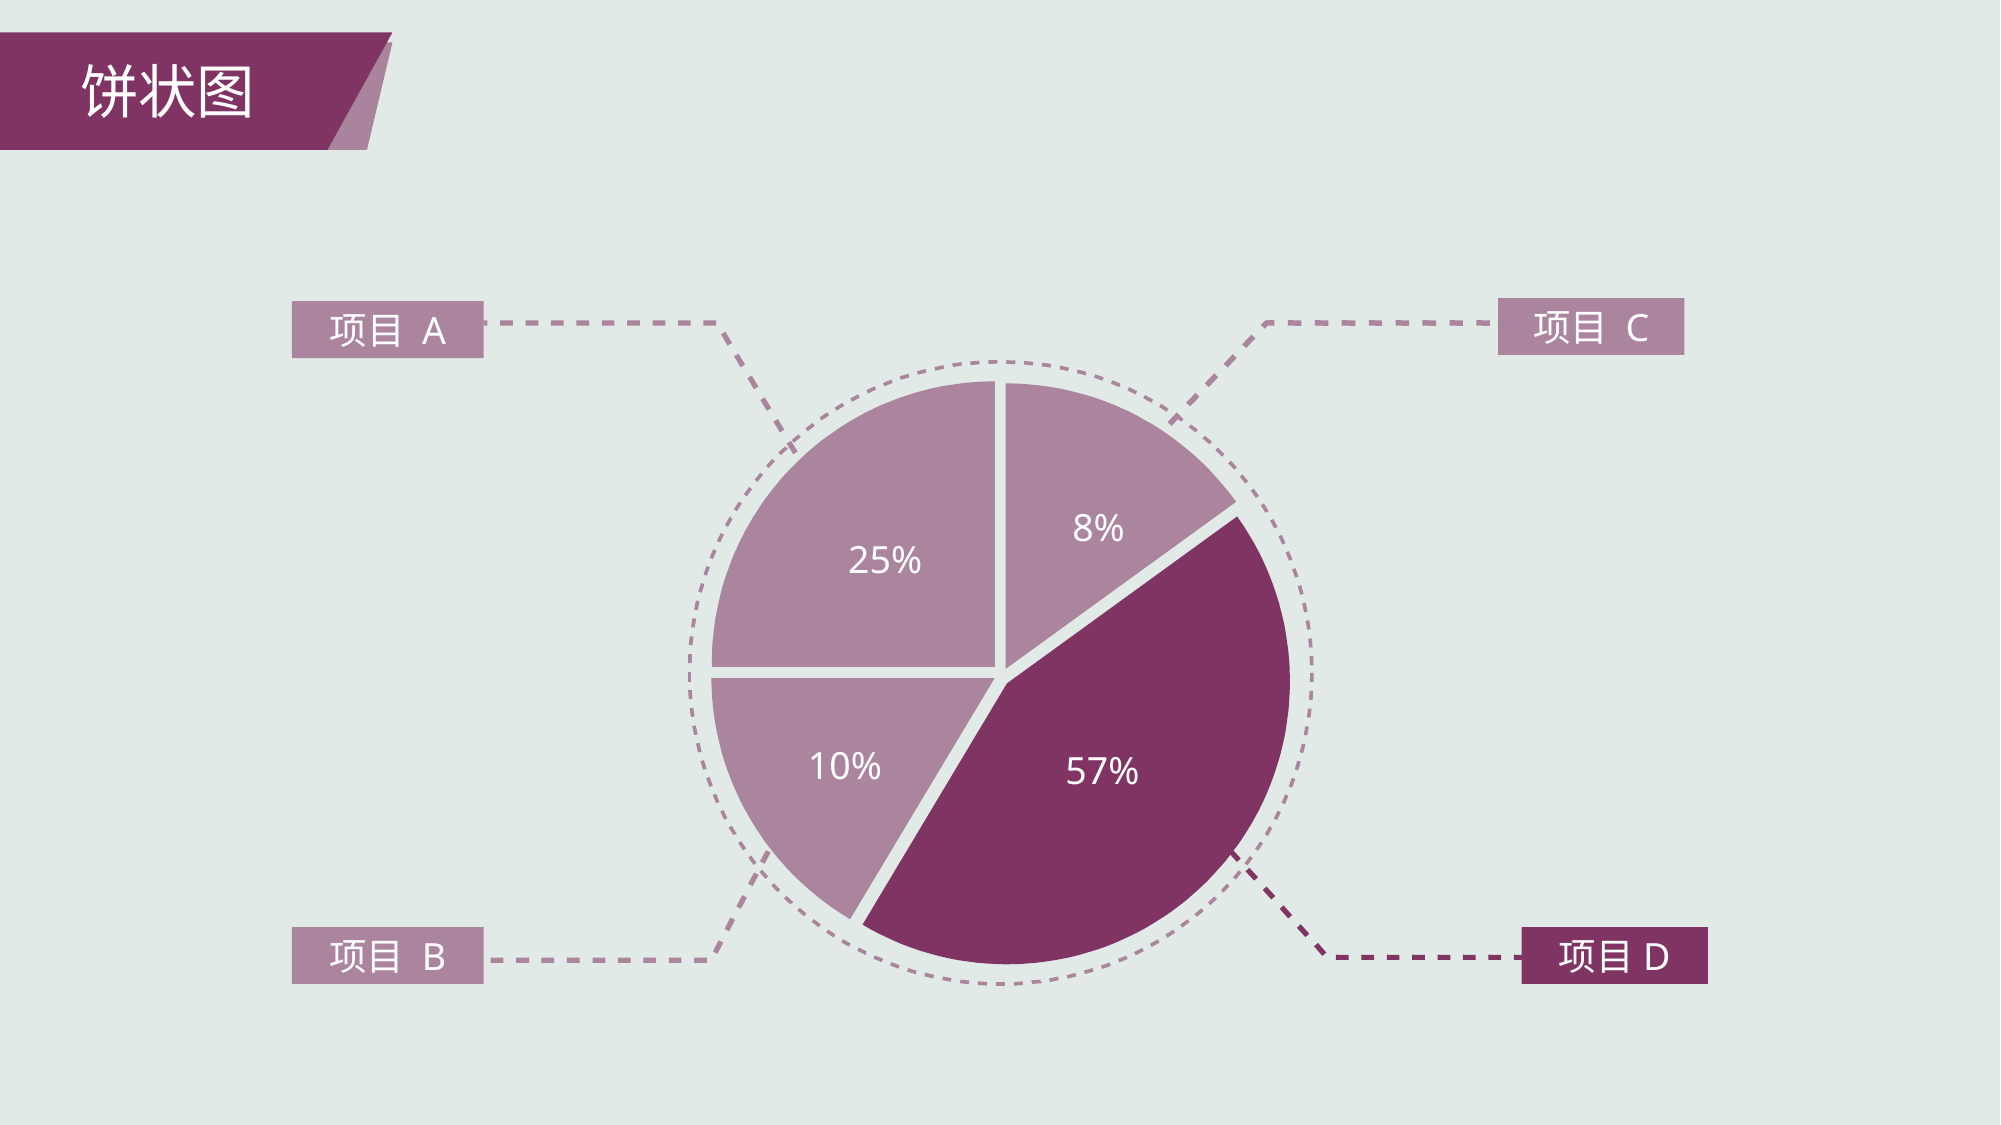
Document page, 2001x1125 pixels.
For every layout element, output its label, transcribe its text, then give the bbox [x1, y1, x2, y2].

text_box 项目 C [1498, 298, 1685, 355]
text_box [1230, 850, 1527, 958]
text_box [689, 361, 1312, 984]
text_box 项目D [1521, 927, 1708, 984]
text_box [483, 322, 796, 453]
text_box 饼状图 [0, 48, 338, 133]
text_box 项目 A [291, 301, 484, 359]
text_box [0, 31, 395, 151]
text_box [490, 851, 769, 961]
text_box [1169, 322, 1490, 424]
text_box 项目 B [291, 927, 484, 984]
text_box [329, 41, 394, 151]
